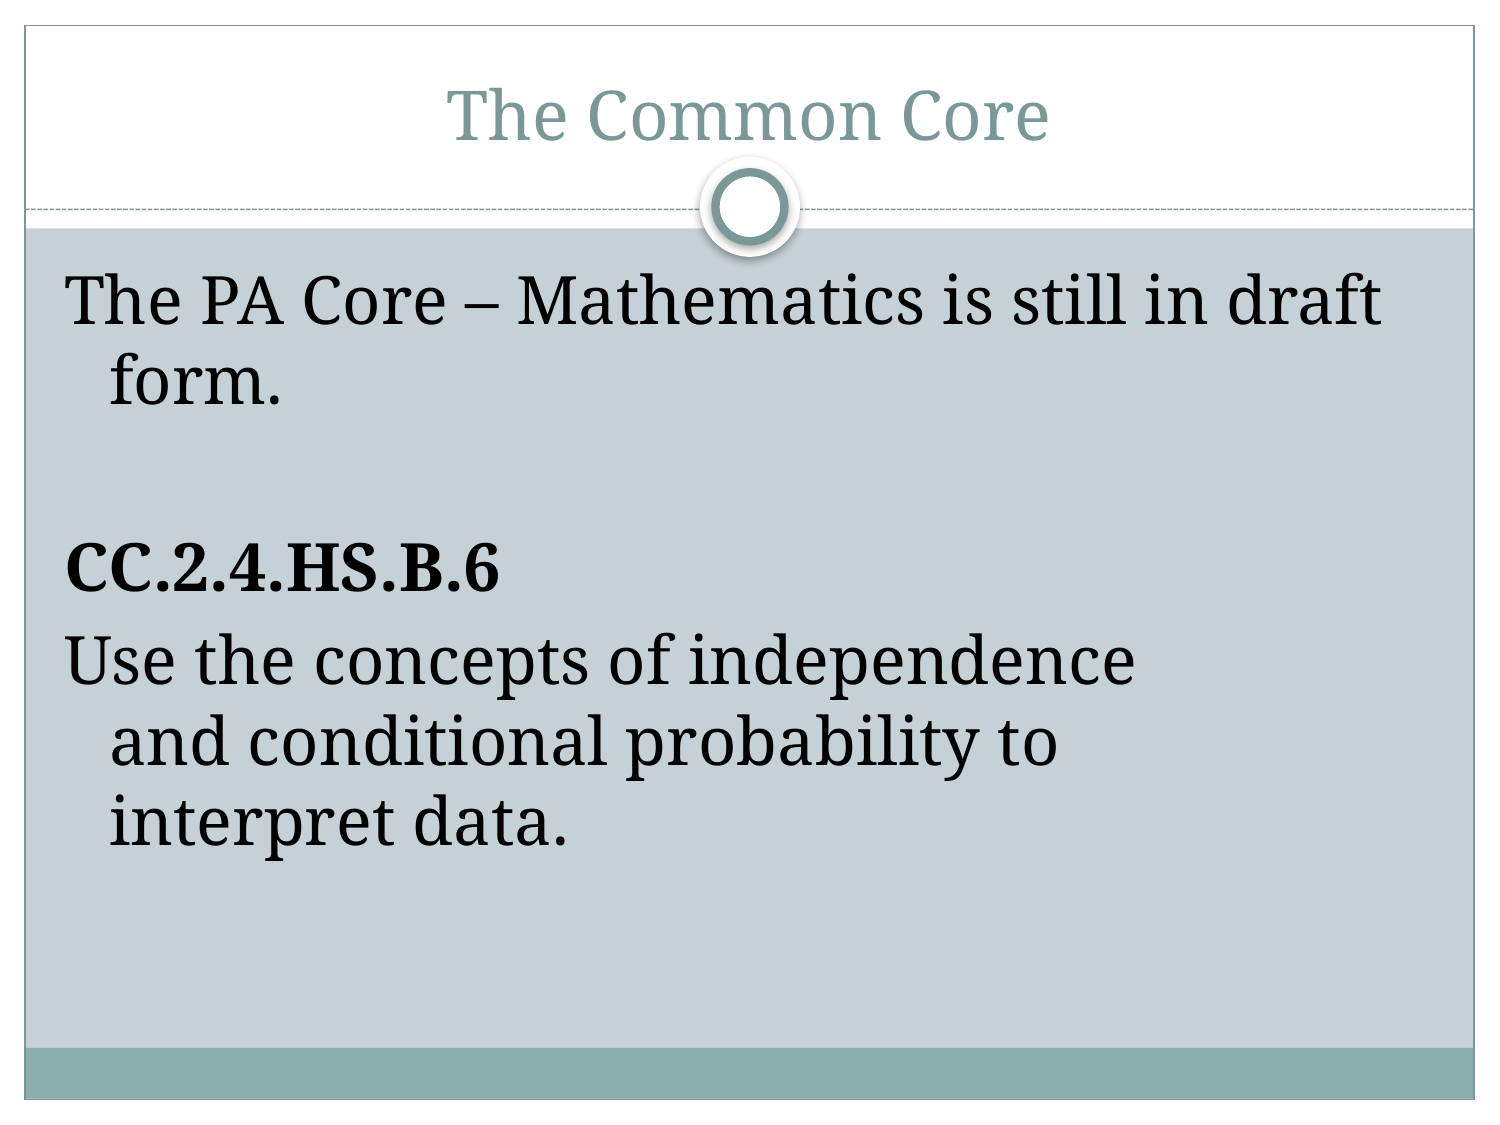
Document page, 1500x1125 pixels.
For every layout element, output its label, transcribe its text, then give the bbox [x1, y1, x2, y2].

list The PA Core – Mathematics is still in draft form. CC.2.4.HS.B.6 Use the concepts of independence and conditional probability to interpret data. [49, 250, 1445, 1001]
title The Common Core [49, 37, 1450, 162]
